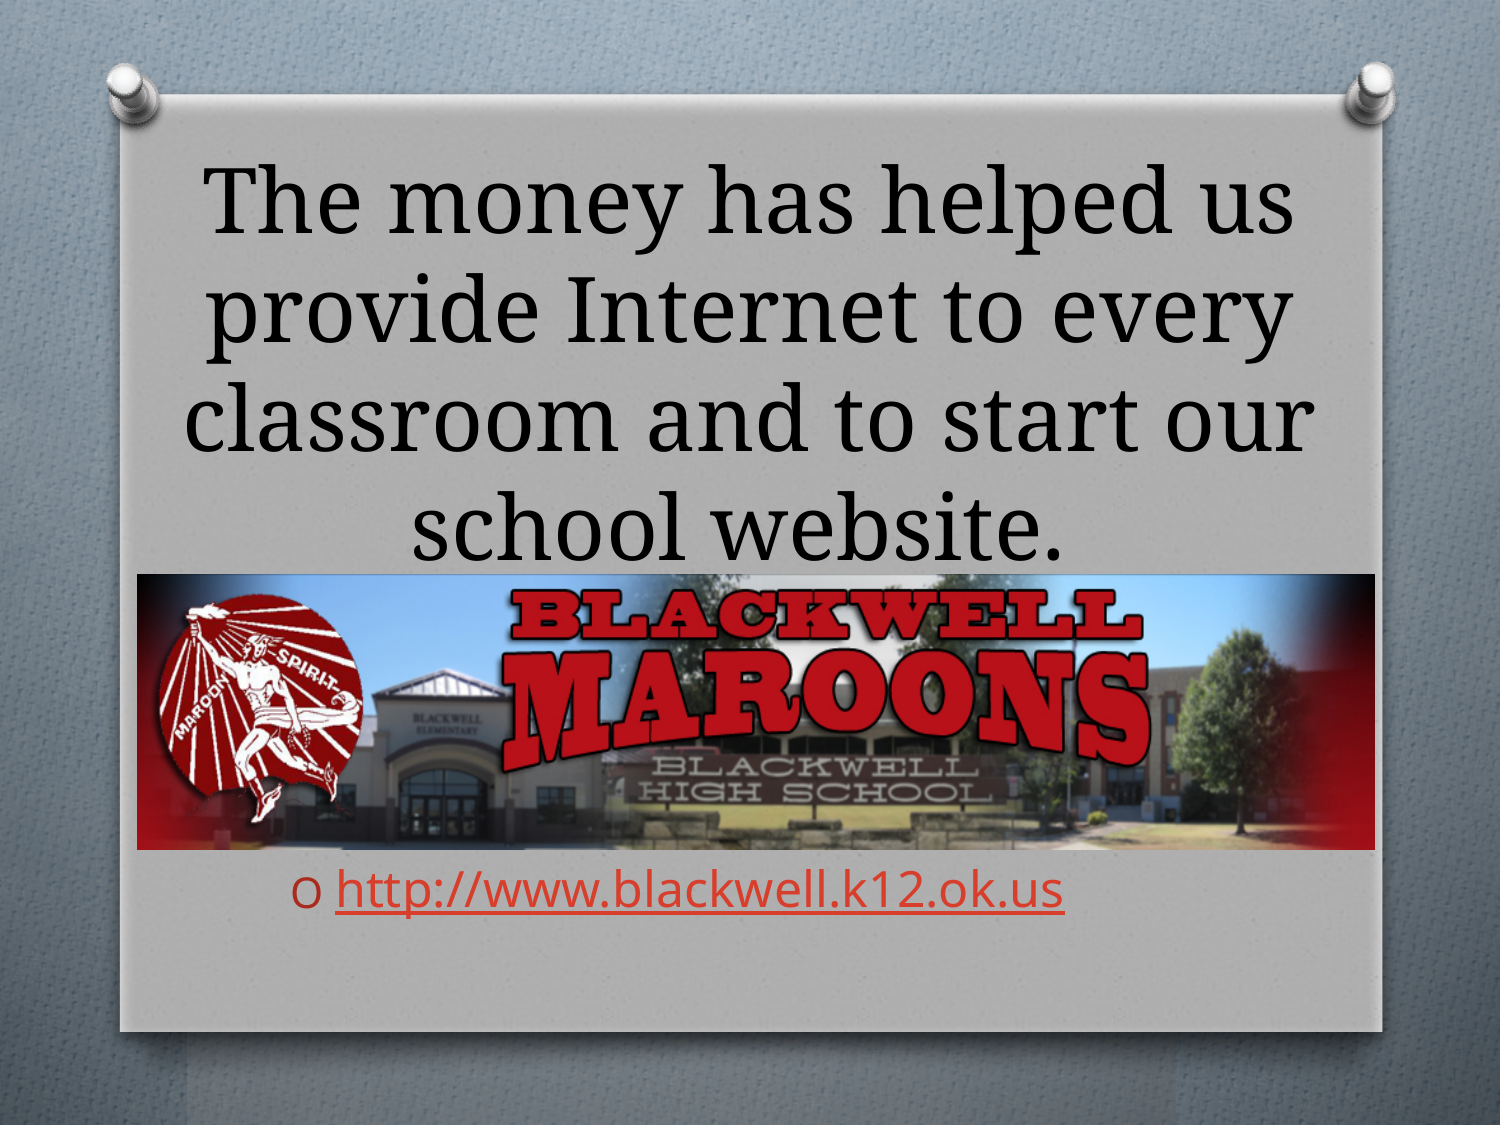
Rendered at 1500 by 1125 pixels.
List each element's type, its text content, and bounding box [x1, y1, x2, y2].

picture [1317, 35, 1439, 152]
title The money has helped us provide Internet to every classroom and to start our school website. [137, 134, 1363, 574]
picture [75, 29, 198, 143]
list http://www.blackwell.k12.ok.us [275, 856, 1292, 963]
picture [137, 574, 1376, 851]
